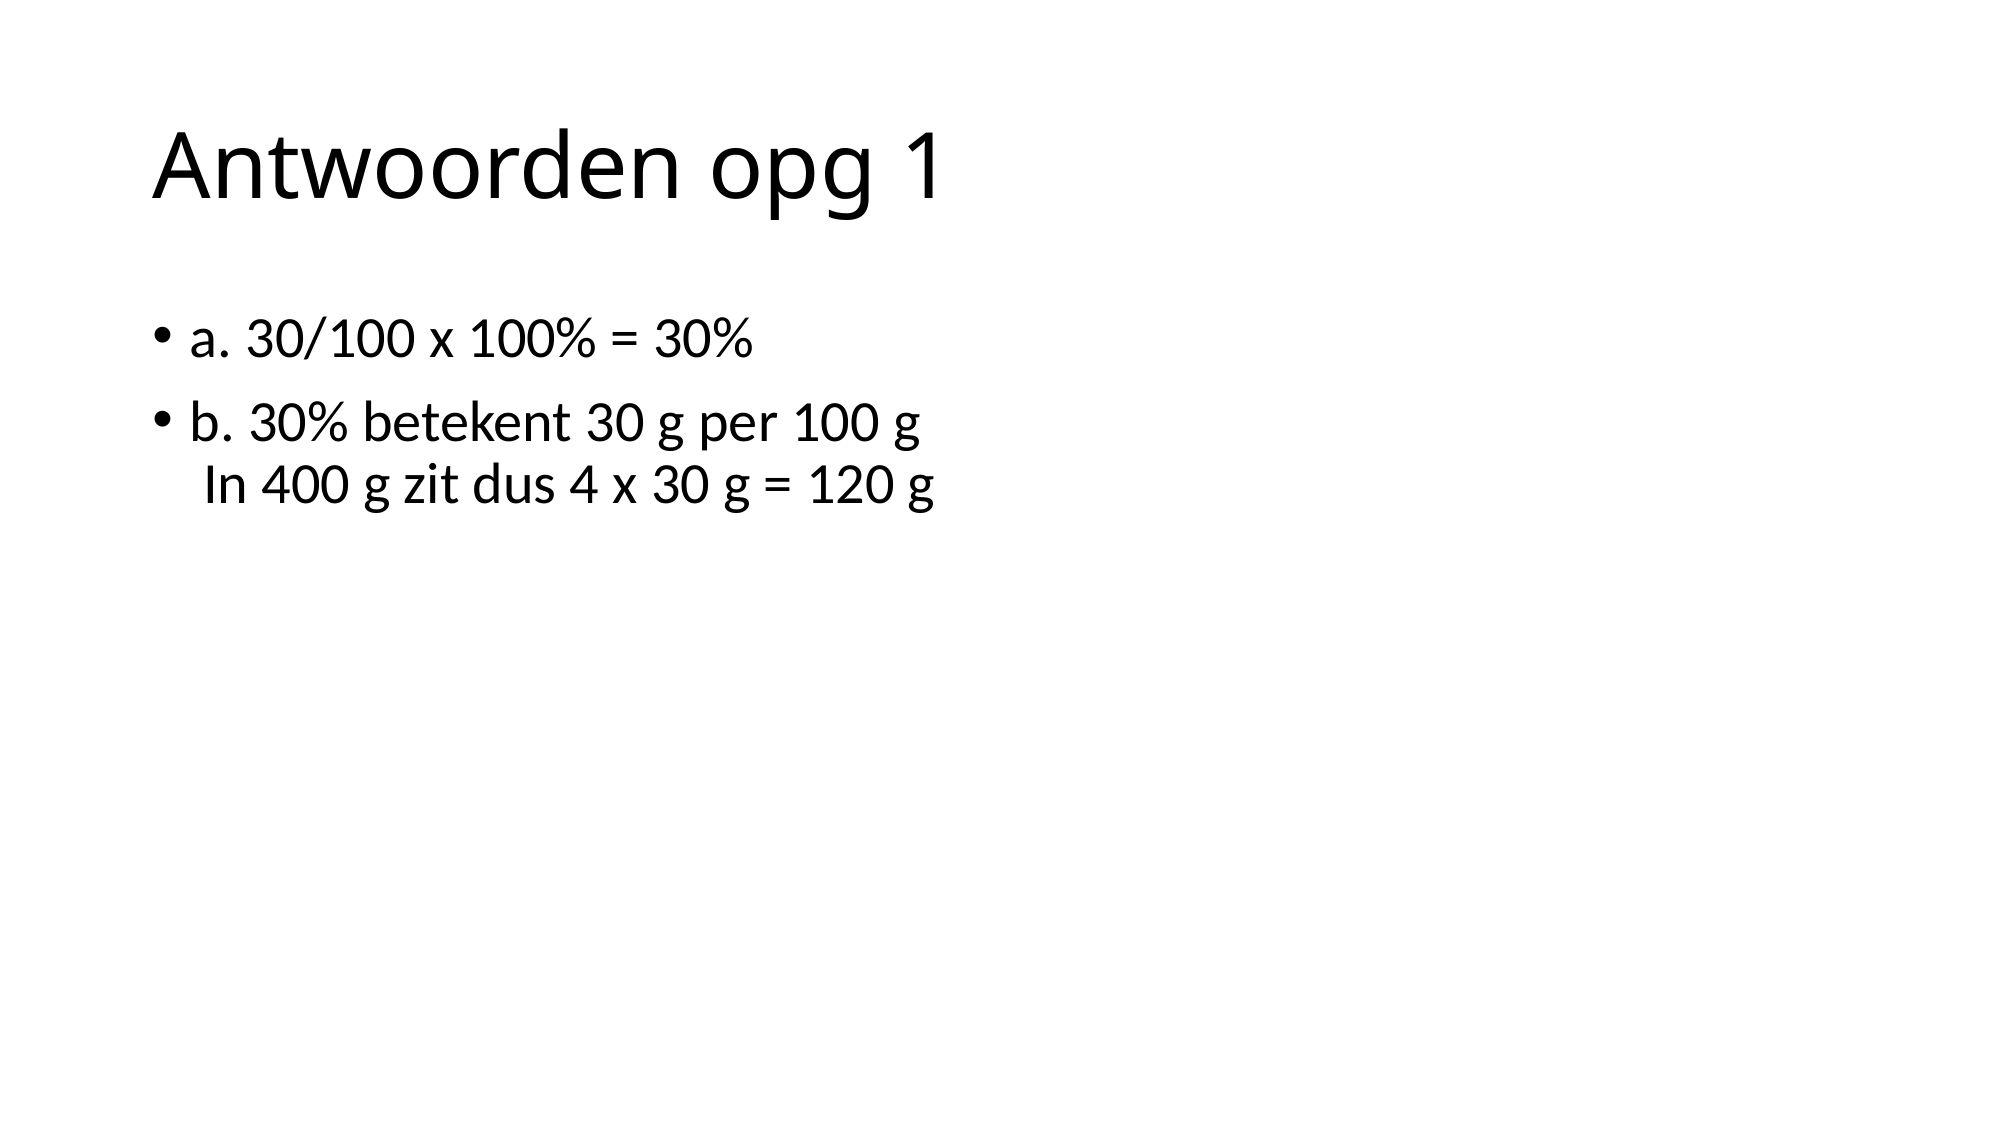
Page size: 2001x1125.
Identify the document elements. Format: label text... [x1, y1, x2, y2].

list a. 30/100 x 100% = 30% b. 30% betekent 30 g per 100 g In 400 g zit dus 4 x 30 g = 120 g [137, 299, 1863, 1014]
title Antwoorden opg 1 [137, 59, 1863, 278]
